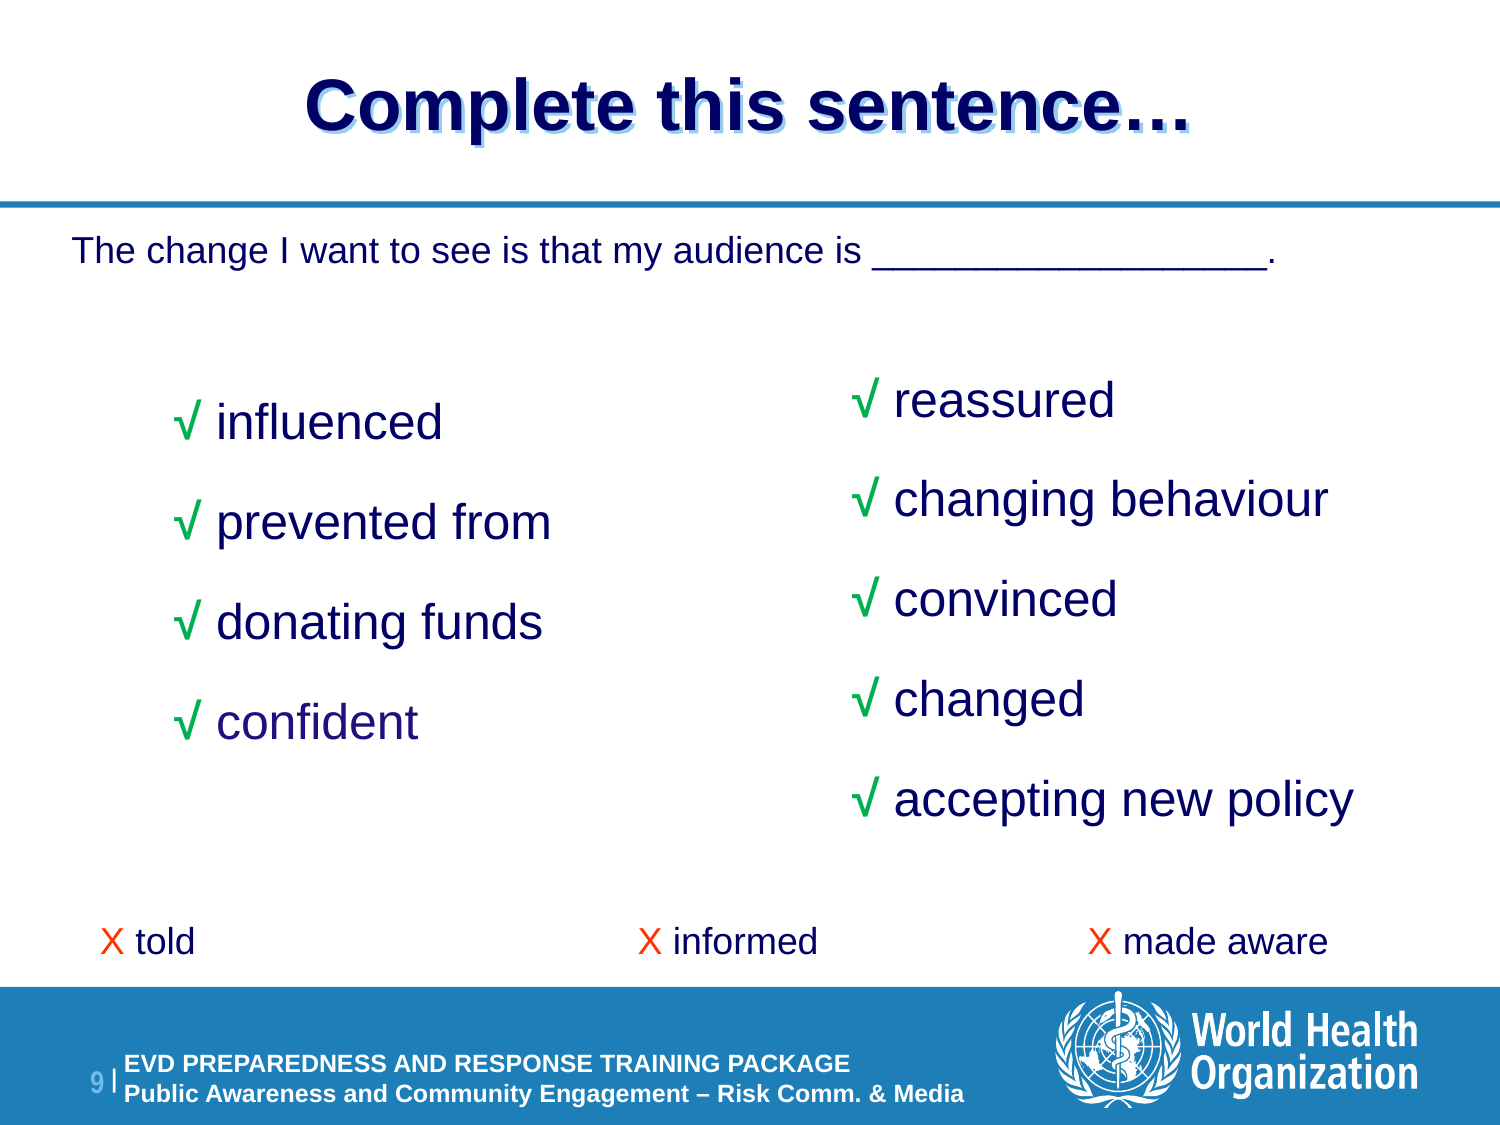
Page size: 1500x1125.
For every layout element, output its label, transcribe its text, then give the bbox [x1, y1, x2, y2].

text_box √ influenced √ prevented from √ donating funds √ confident [99, 389, 777, 795]
text_box X told X informed X made aware [100, 917, 1438, 963]
title Complete this sentence… [0, 0, 1500, 204]
text_box √ reassured √ changing behaviour √ convinced √ changed √ accepting new policy [777, 366, 1363, 872]
list The change I want to see is that my audience is ___________________. [71, 226, 1432, 1010]
